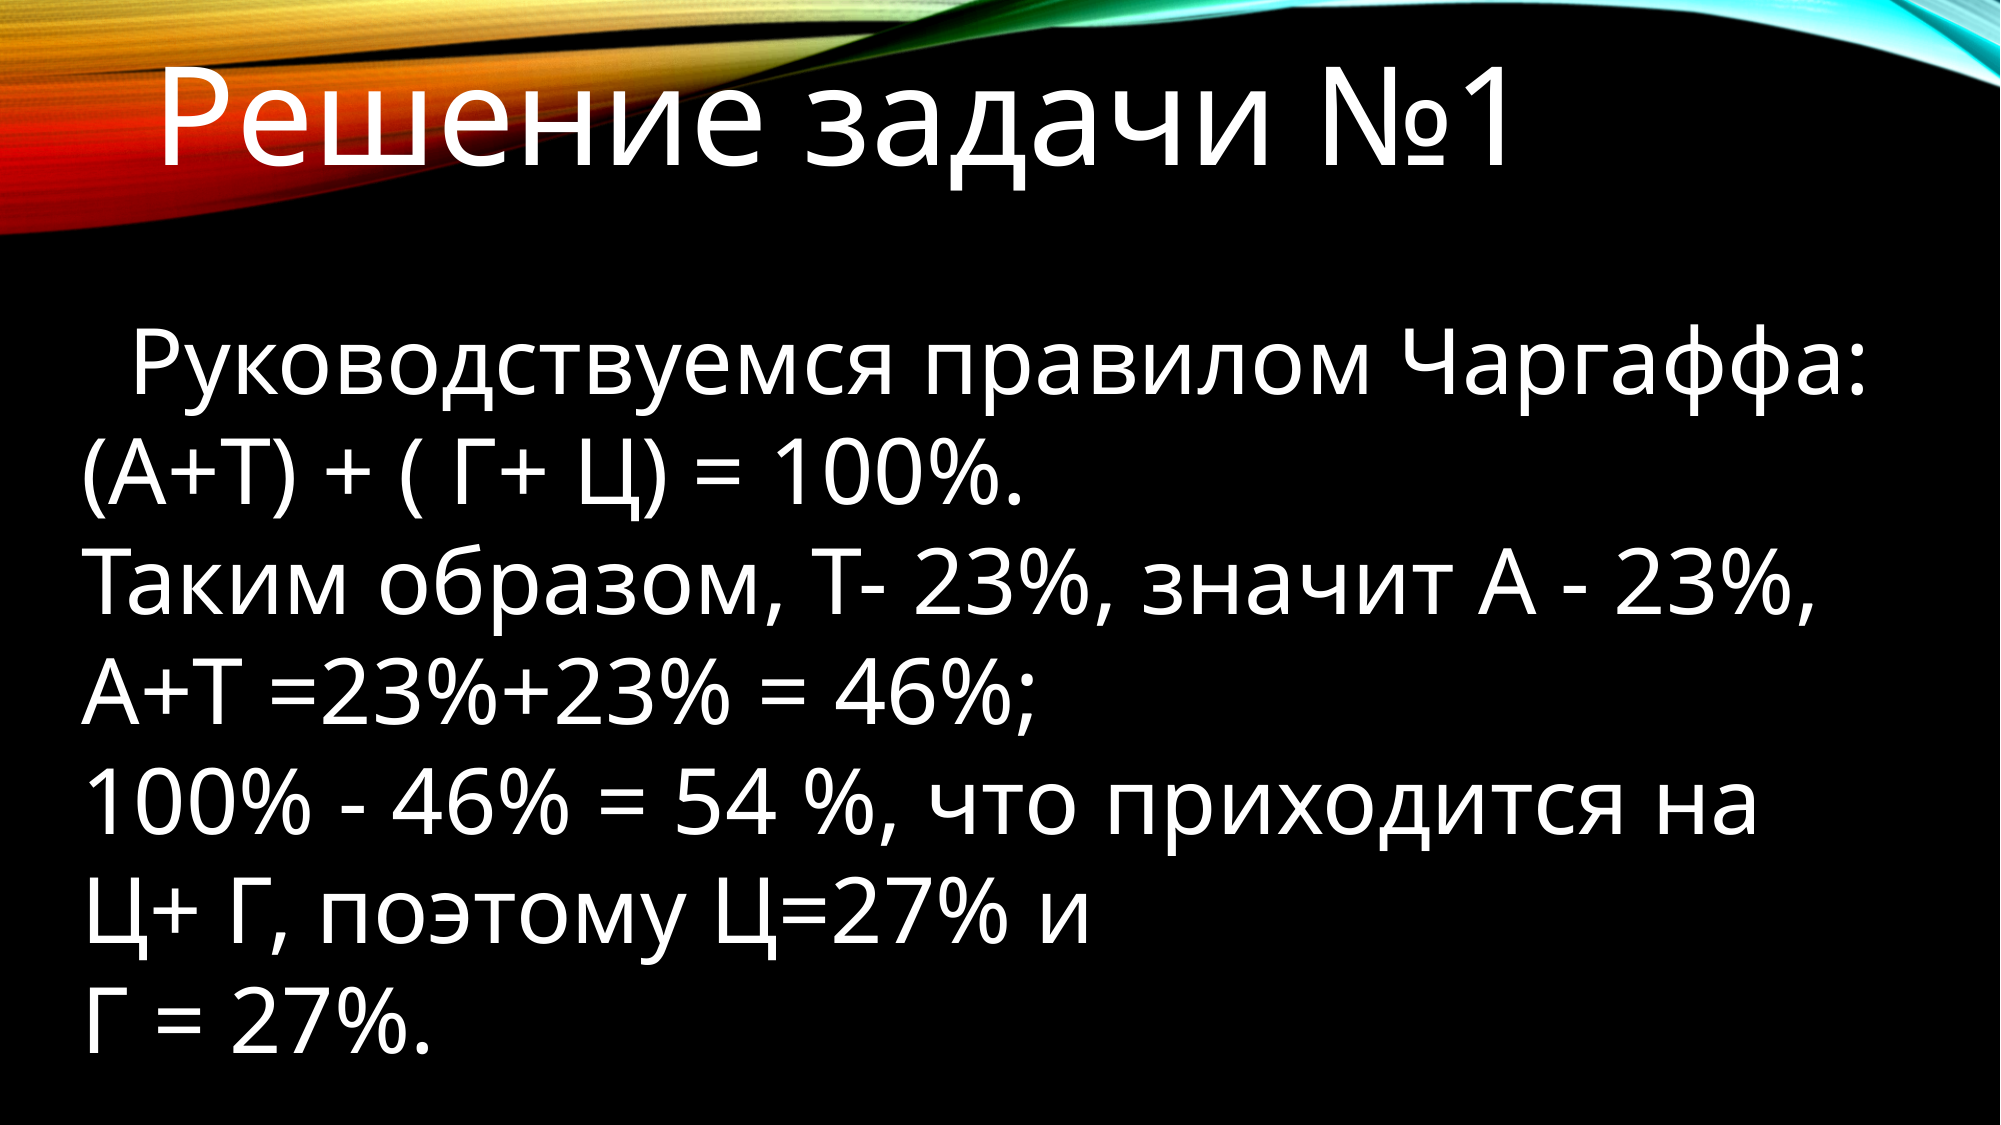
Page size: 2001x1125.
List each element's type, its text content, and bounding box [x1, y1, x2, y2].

picture [0, 0, 2000, 237]
text_box Решение задачи №1 Руководствуемся правилом Чаргаффа: (А+Т) + ( Г+ Ц) = 100%. Таким образом, Т- 23%, значит А - 23%, А+Т =23%+23% = 46%; 100% - 46% = 54 %, что приходится на Ц+ Г, поэтому Ц=27% и Г = 27%. [66, 20, 1913, 1125]
